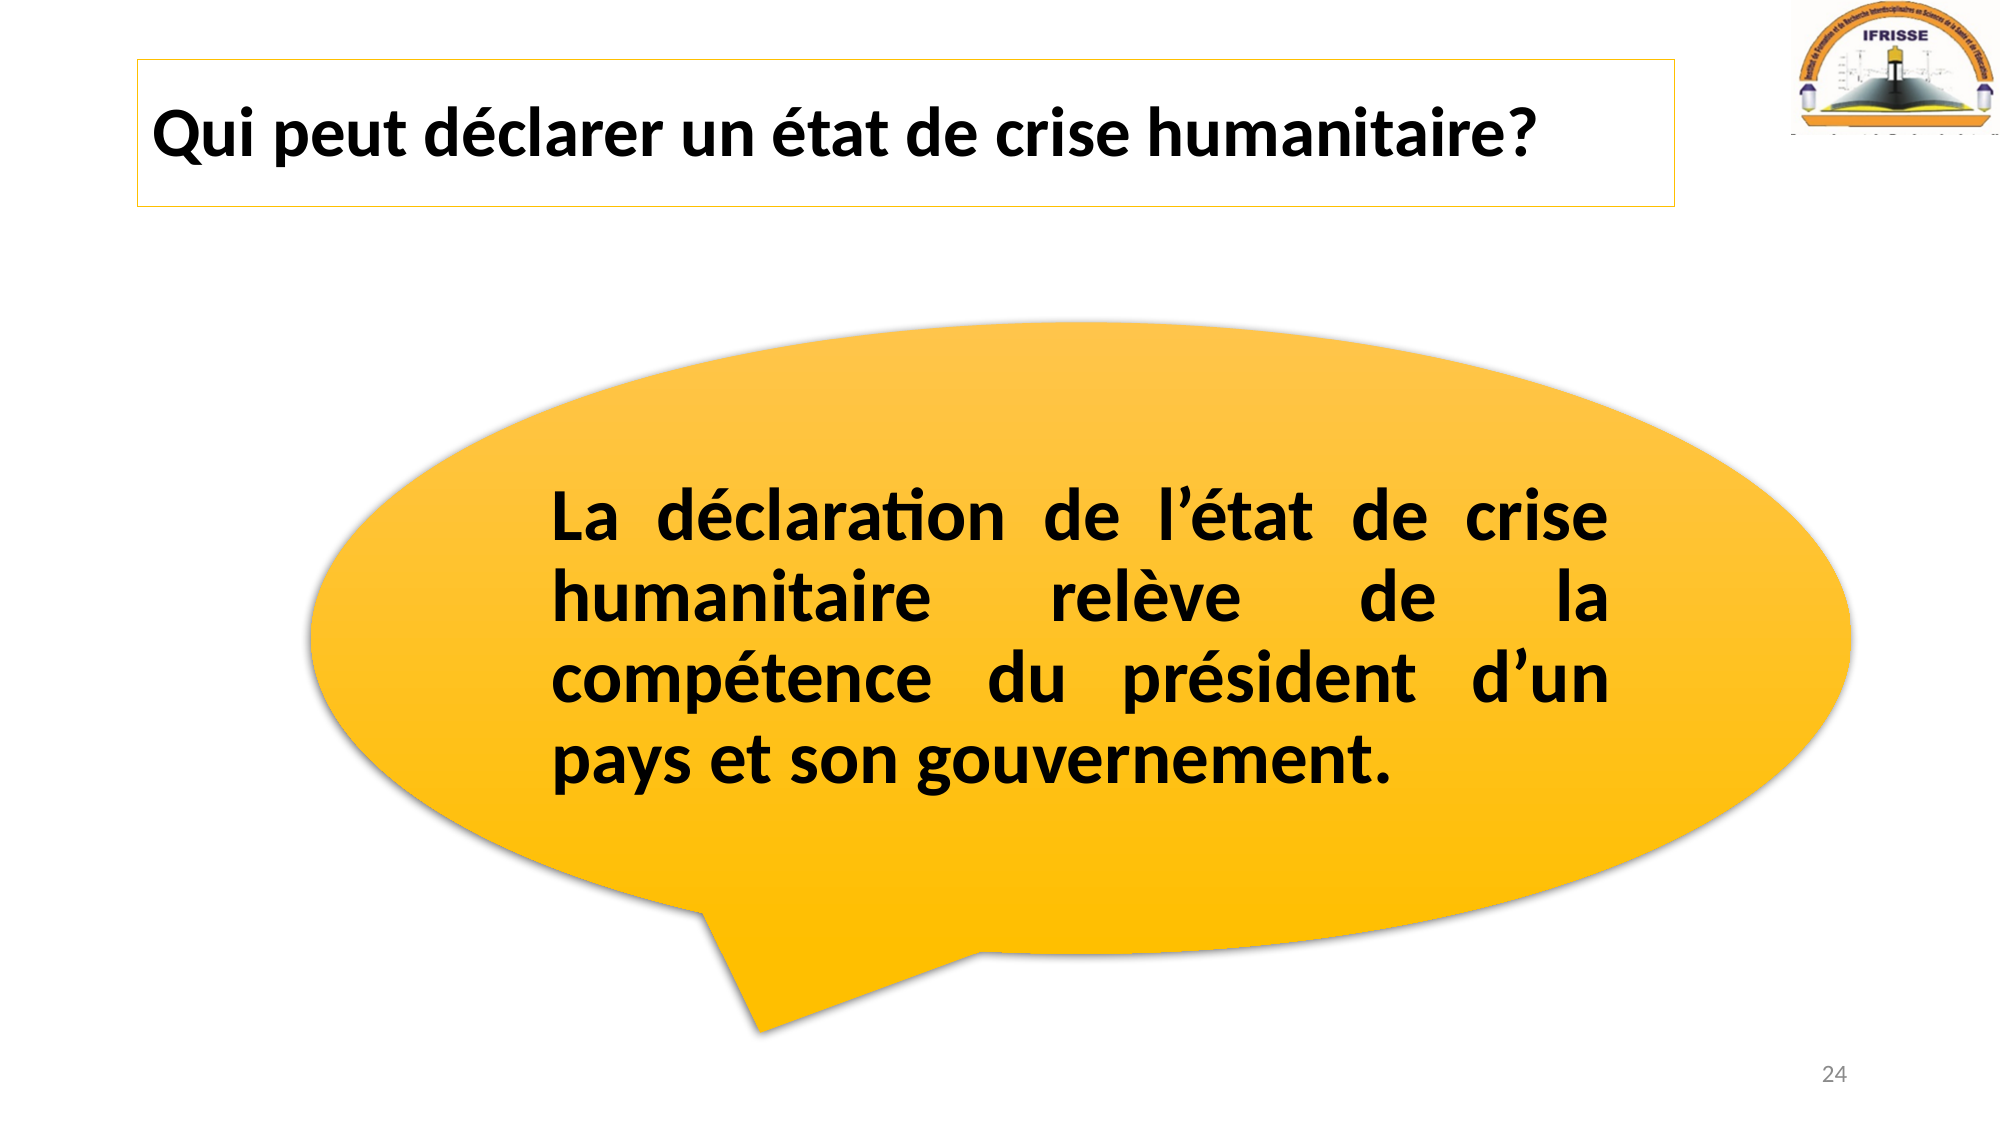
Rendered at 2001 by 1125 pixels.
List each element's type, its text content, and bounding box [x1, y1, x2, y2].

picture [1791, 0, 2000, 135]
title Qui peut déclarer un état de crise humanitaire? [137, 59, 1675, 207]
slide_number 24 [1412, 1042, 1863, 1103]
text_box La déclaration de l’état de crise humanitaire relève de la compétence du président d’un pays et son gouvernement. [311, 322, 1852, 1033]
